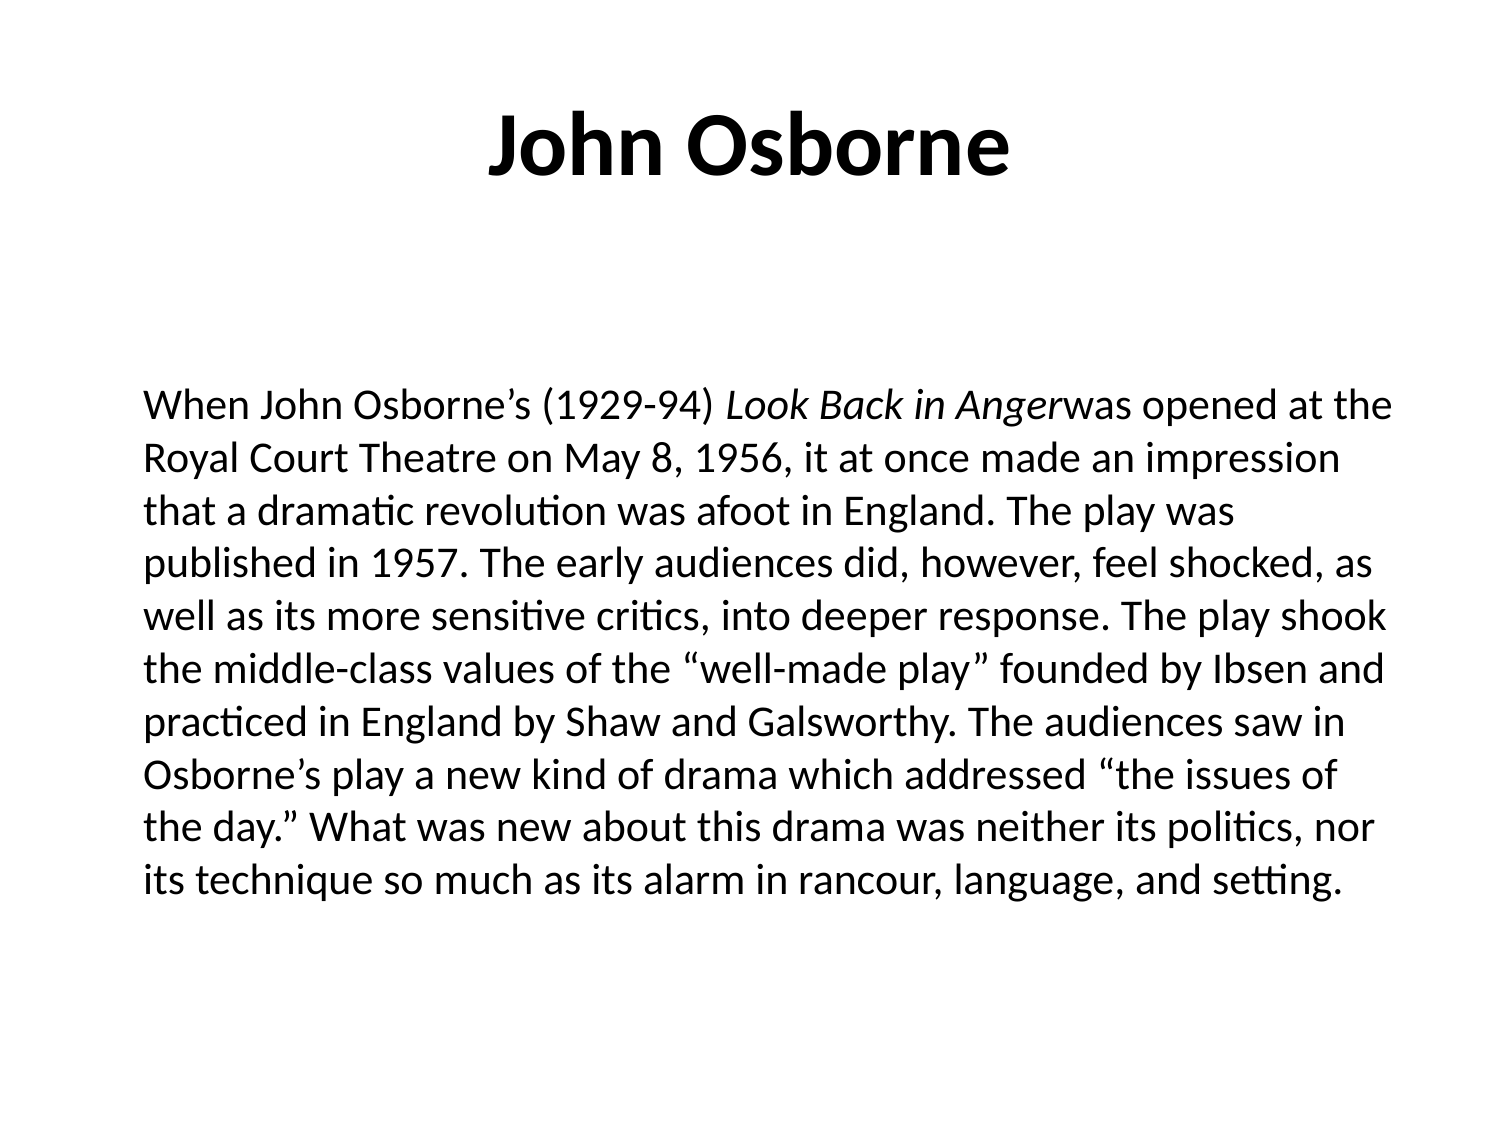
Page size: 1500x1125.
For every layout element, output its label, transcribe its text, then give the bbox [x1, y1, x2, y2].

title John Osborne [75, 45, 1425, 233]
list When John Osborne’s (1929-94) Look Back in Angerwas opened at the Royal Court Theatre on May 8, 1956, it at once made an impression that a dramatic revolution was afoot in England. The play was published in 1957. The early audiences did, however, feel shocked, as well as its more sensitive critics, into deeper response. The play shook the middle-class values of the “well-made play” founded by Ibsen and practiced in England by Shaw and Galsworthy. The audiences saw in Osborne’s play a new kind of drama which addressed “the issues of the day.” What was new about this drama was neither its politics, nor its technique so much as its alarm in rancour, language, and setting. [75, 262, 1425, 1005]
